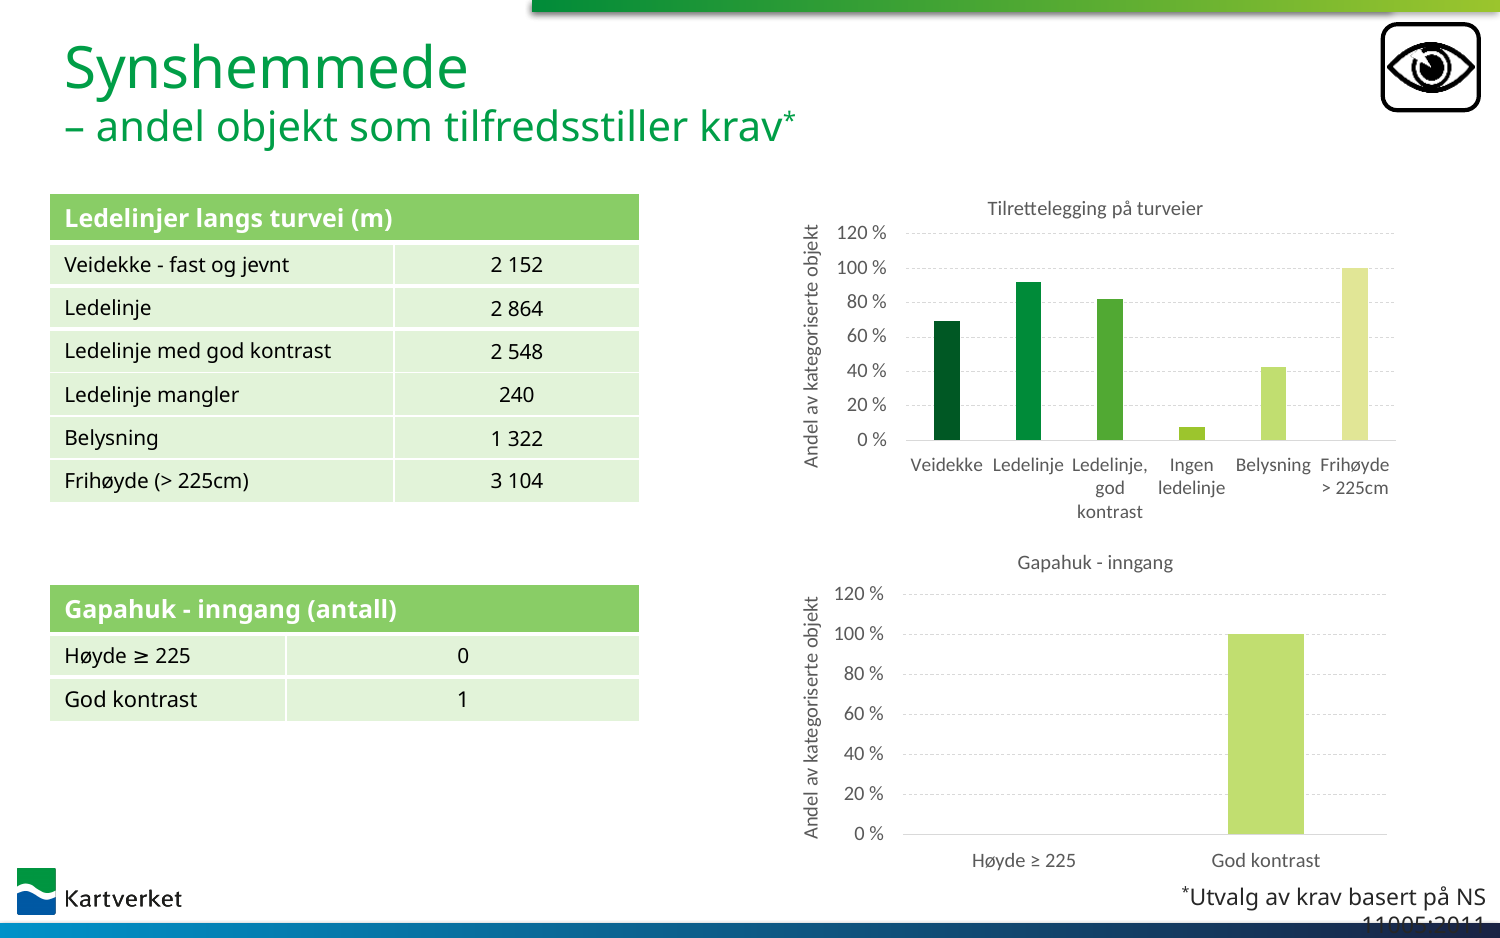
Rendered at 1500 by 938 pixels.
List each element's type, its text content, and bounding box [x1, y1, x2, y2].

table_header Gapahuk - inngang (antall) [50, 585, 639, 632]
table_cell Ledelinje med god kontrast [50, 331, 393, 372]
table_cell Høyde ≥ 225 [50, 636, 285, 675]
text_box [1382, 24, 1480, 111]
table_cell God kontrast [50, 679, 285, 721]
text_box *Utvalg av krav basert på NS 11005:2011 [1068, 873, 1500, 938]
table_cell 2 548 [395, 331, 639, 372]
table_cell 1 [287, 679, 639, 721]
table_cell Belysning [50, 417, 393, 458]
text_box Synshemmede – andel objekt som tilfredsstiller krav* [49, 24, 1431, 158]
table_cell 2 152 [395, 245, 639, 284]
table_cell Frihøyde (> 225cm) [50, 460, 393, 502]
table_cell 2 864 [395, 288, 639, 327]
table_cell Ledelinje [50, 288, 393, 327]
table_cell 1 322 [395, 417, 639, 458]
table_cell 240 [395, 373, 639, 415]
table_cell Veidekke - fast og jevnt [50, 245, 393, 284]
table_cell 3 104 [395, 460, 639, 502]
picture [791, 187, 1400, 526]
picture [791, 541, 1400, 880]
table_cell 0 [287, 636, 639, 675]
table_header Ledelinjer langs turvei (m) [50, 194, 639, 240]
table_cell Ledelinje mangler [50, 373, 393, 415]
